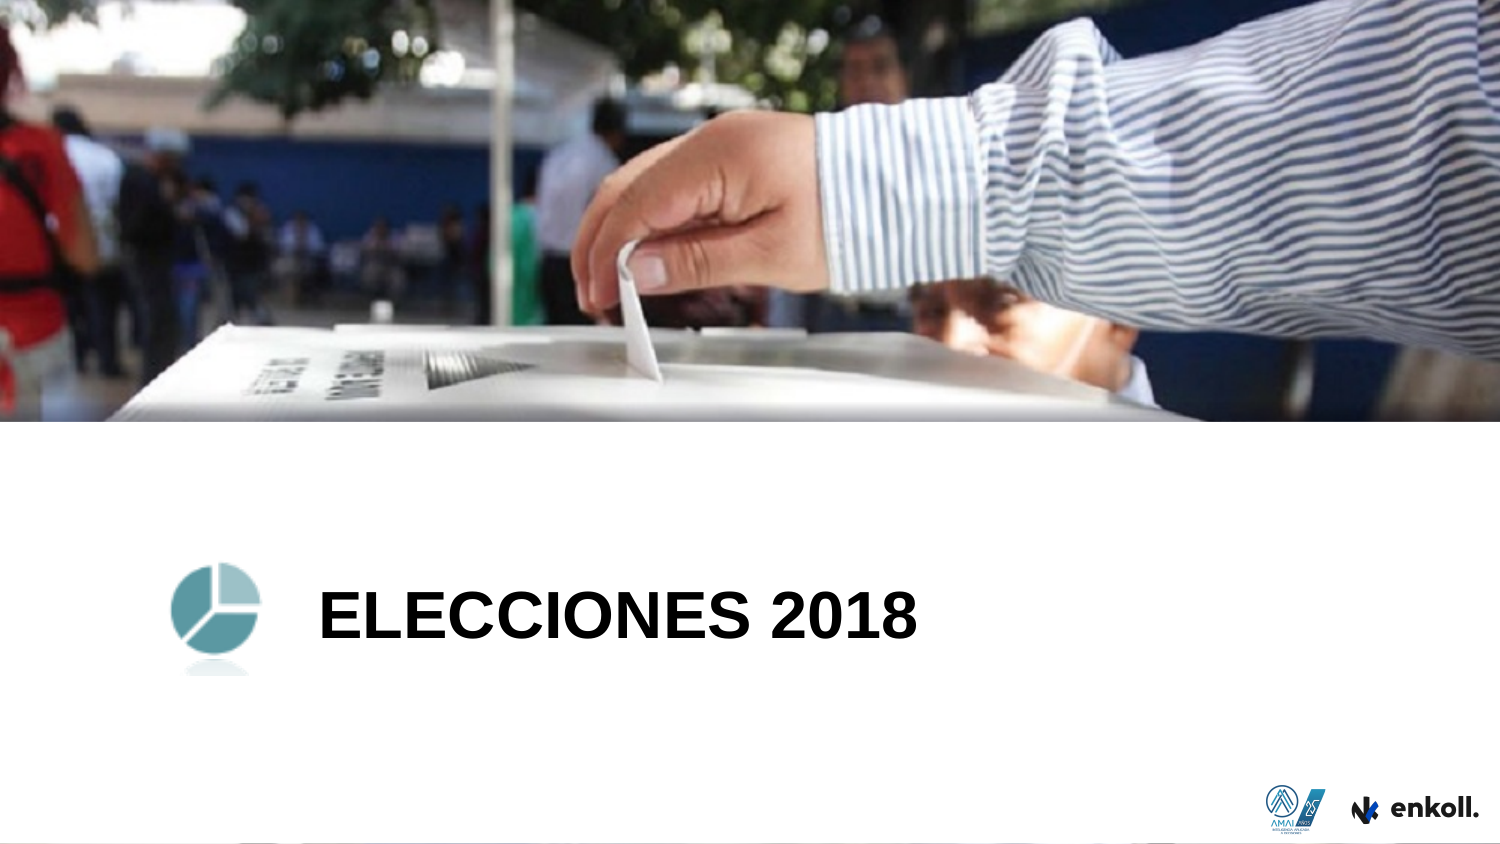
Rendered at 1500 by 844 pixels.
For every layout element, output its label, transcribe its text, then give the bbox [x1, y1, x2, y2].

picture [147, 547, 276, 676]
picture [1265, 784, 1326, 835]
picture [1350, 792, 1480, 825]
picture [0, 0, 1500, 421]
title ELECCIONES 2018 [303, 516, 1500, 707]
